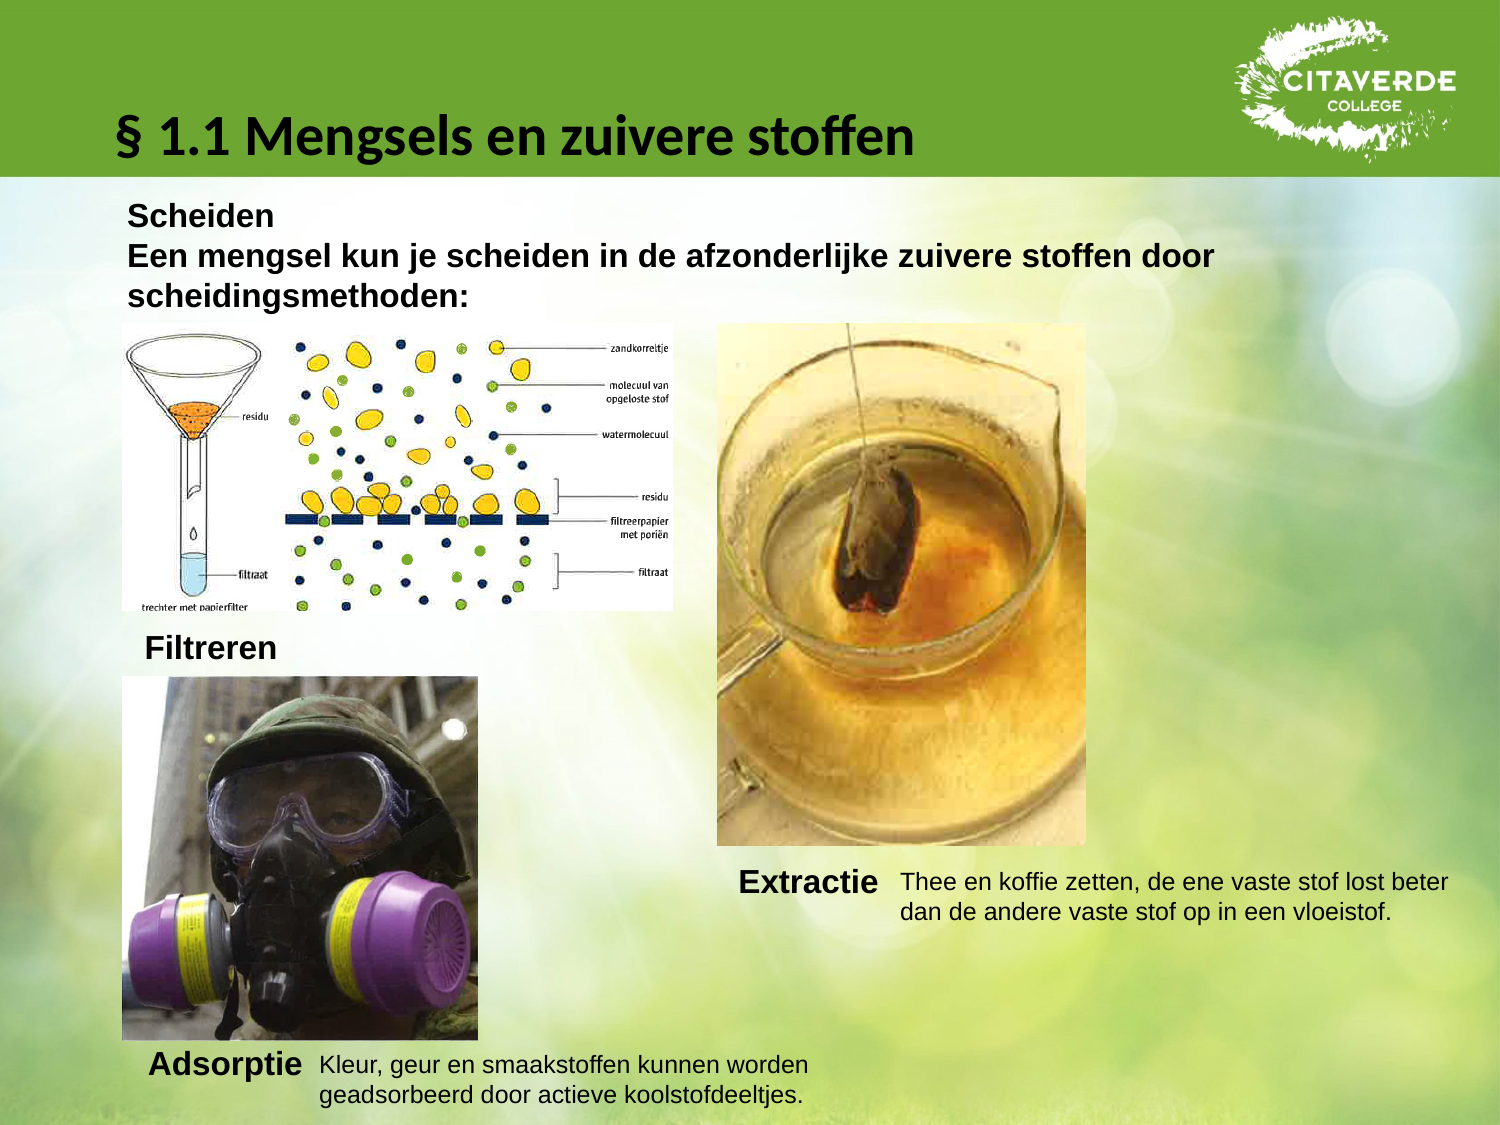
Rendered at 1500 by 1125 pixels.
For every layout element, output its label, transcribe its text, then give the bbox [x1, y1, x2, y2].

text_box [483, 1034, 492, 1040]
text_box Extractie [723, 855, 1083, 909]
text_box § 1.1 Mengsels en zuivere stoffen [100, 90, 987, 175]
text_box Filtreren [129, 619, 489, 676]
text_box Scheiden Een mengsel kun je scheiden in de afzonderlijke zuivere stoffen door scheidingsmethoden: [112, 187, 1317, 322]
text_box Thee en koffie zetten, de ene vaste stof lost beter dan de andere vaste stof op in een vloeistof. [885, 858, 1500, 934]
text_box Adsorptie [133, 1049, 304, 1090]
text_box Kleur, geur en smaakstoffen kunnen worden geadsorbeerd door actieve koolstofdeeltjes. [304, 1040, 920, 1116]
picture [0, 0, 1500, 1125]
